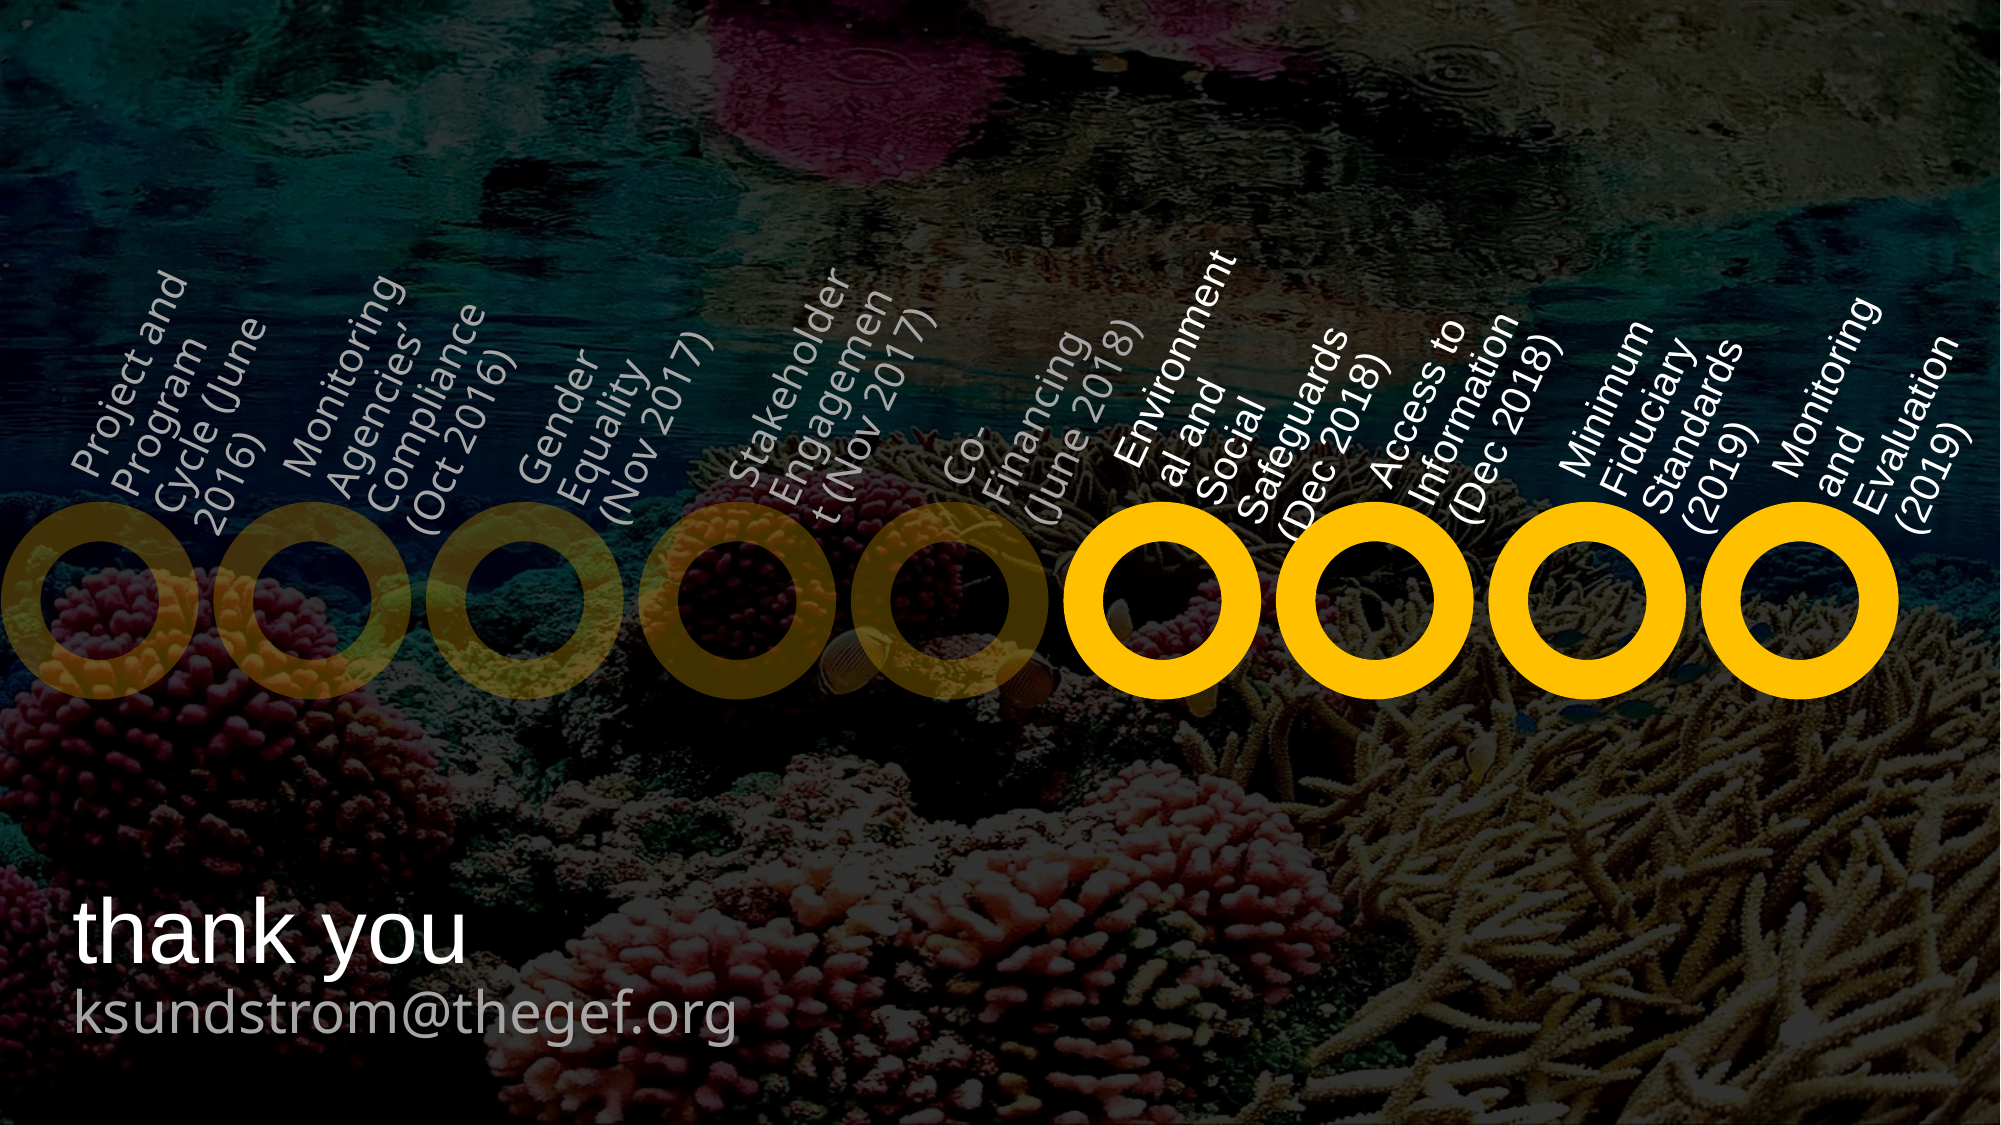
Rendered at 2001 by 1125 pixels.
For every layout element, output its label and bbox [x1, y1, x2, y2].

text_box [0, 0, 2000, 1125]
